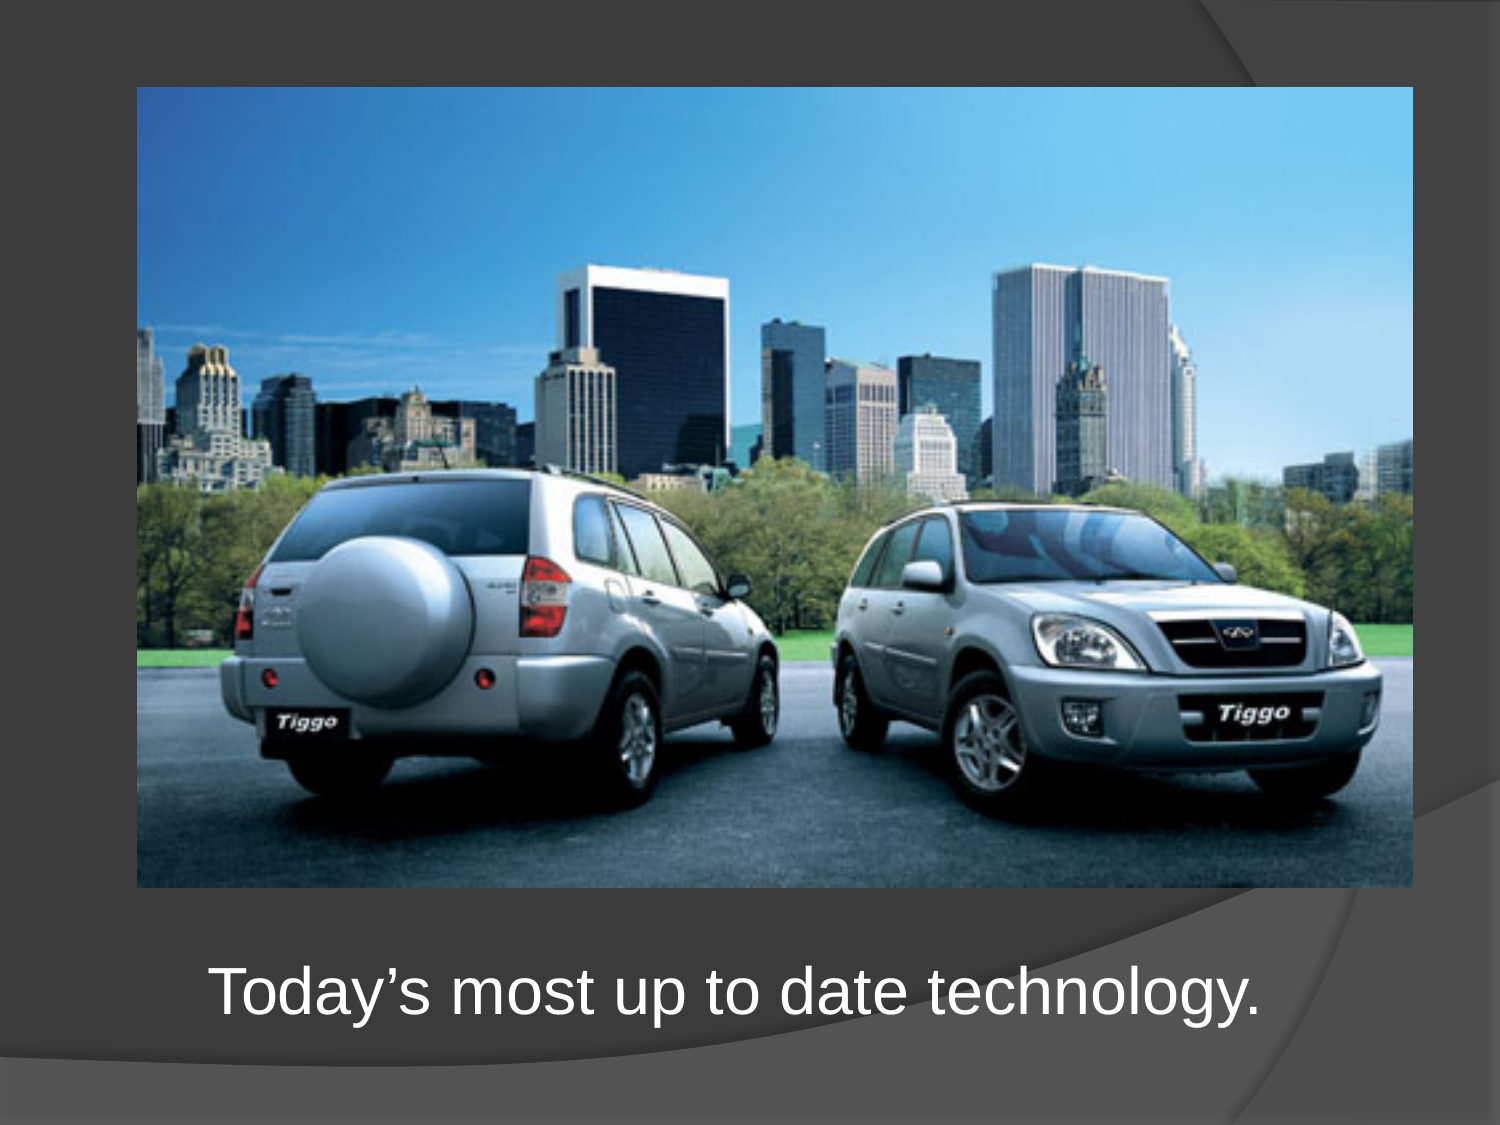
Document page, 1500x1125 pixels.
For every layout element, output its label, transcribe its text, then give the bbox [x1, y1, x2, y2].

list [137, 87, 1413, 888]
title Today’s most up to date technology. [200, 912, 1325, 1063]
